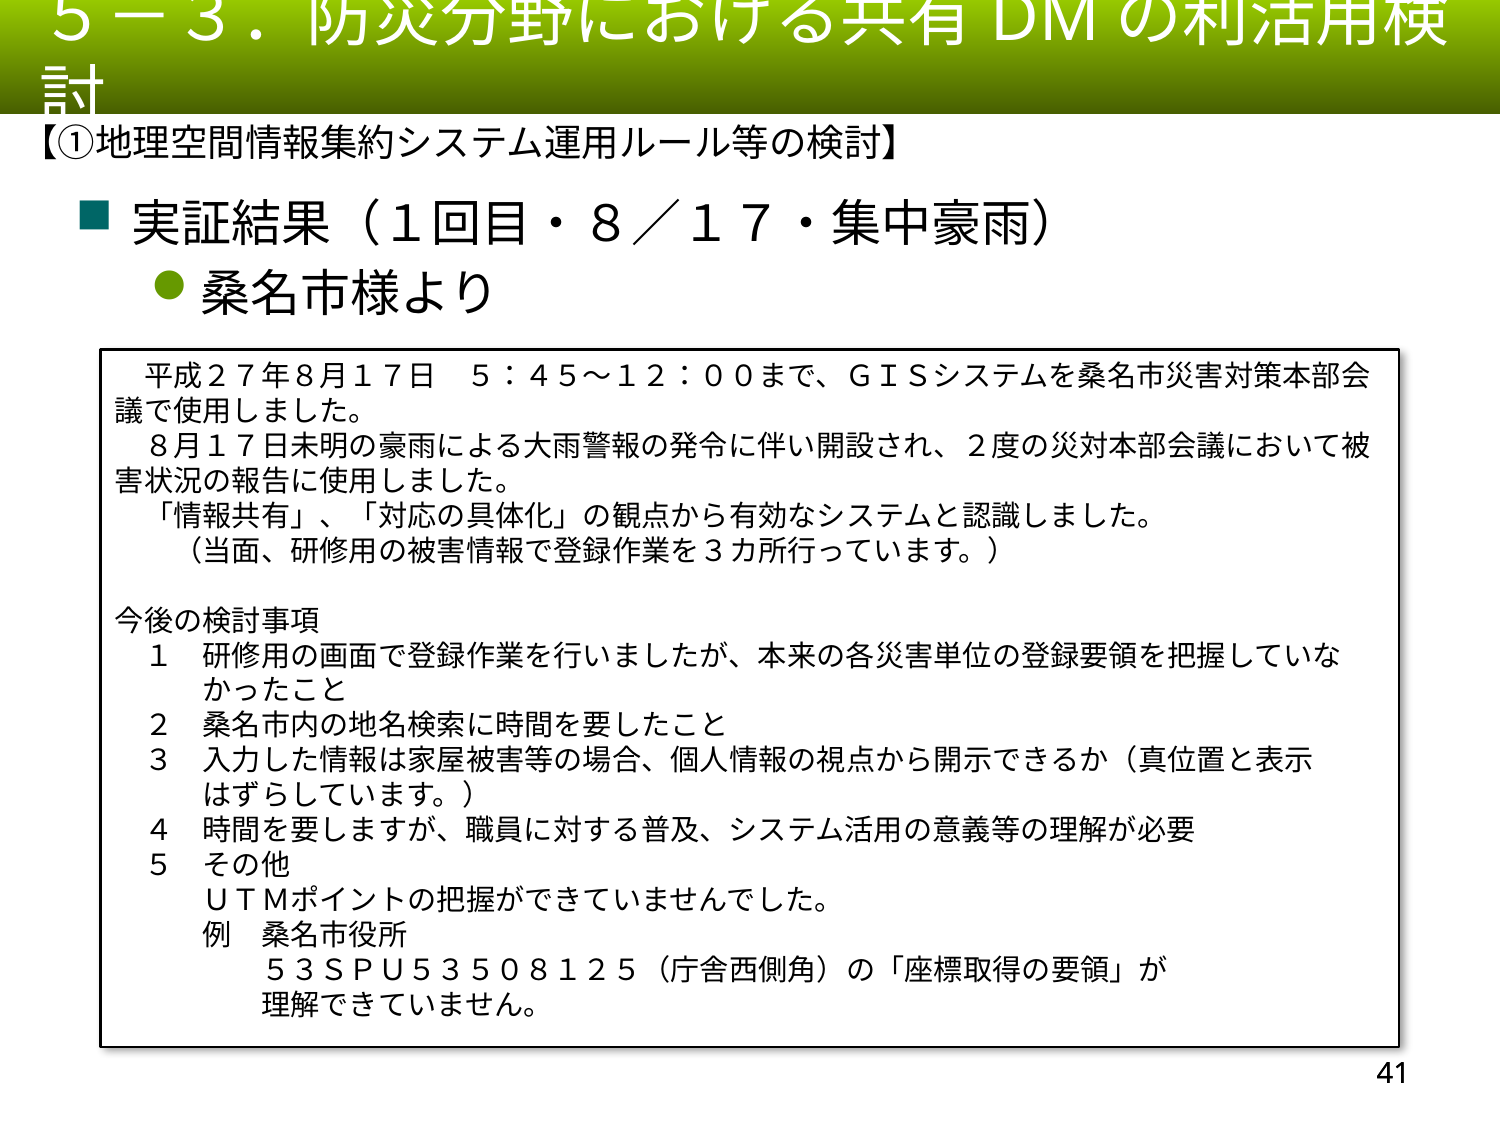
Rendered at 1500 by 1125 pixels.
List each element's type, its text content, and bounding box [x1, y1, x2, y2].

list 実証結果（１回目・８／１７・集中豪雨） 桑名市様より [60, 184, 1459, 257]
text_box 【①地理空間情報集約システム運用ルール等の検討】 [5, 111, 1251, 172]
text_box 平成２７年８月１７日 ５：４５～１２：００まで、ＧＩＳシステムを桑名市災害対策本部会議で使用しました。 ８月１７日未明の豪雨による大雨警報の発令に伴い開設され、２度の災対本部会議において被害状況の報告に使用しました。 「情報共有」、「対応の具体化」の観点から有効なシステムと認識しました。 （当面、研修用の被害情報で登録作業を３カ所行っています。） 今後の検討事項 １ 研修用の画面で登録作業を行いましたが、本来の各災害単位の登録要領を把握していな かったこと ２ 桑名市内の地名検索に時間を要したこと ３ 入力した情報は家屋被害等の場合、個人情報の視点から開示できるか（真位置と表示 はずらしています。） ４ 時間を要しますが、職員に対する普及、システム活用の意義等の理解が必要 ５ その他 ＵＴＭポイントの把握ができていませんでした。 例 桑名市役所 ５３ＳＰＵ５３５０８１２５（庁舎西側角）の「座標取得の要領」が 理解できていません。 [100, 349, 1399, 1047]
text_box ５－３．防災分野における共有DMの利活用検討 [25, 12, 1500, 96]
text_box 40 [1074, 1046, 1425, 1103]
